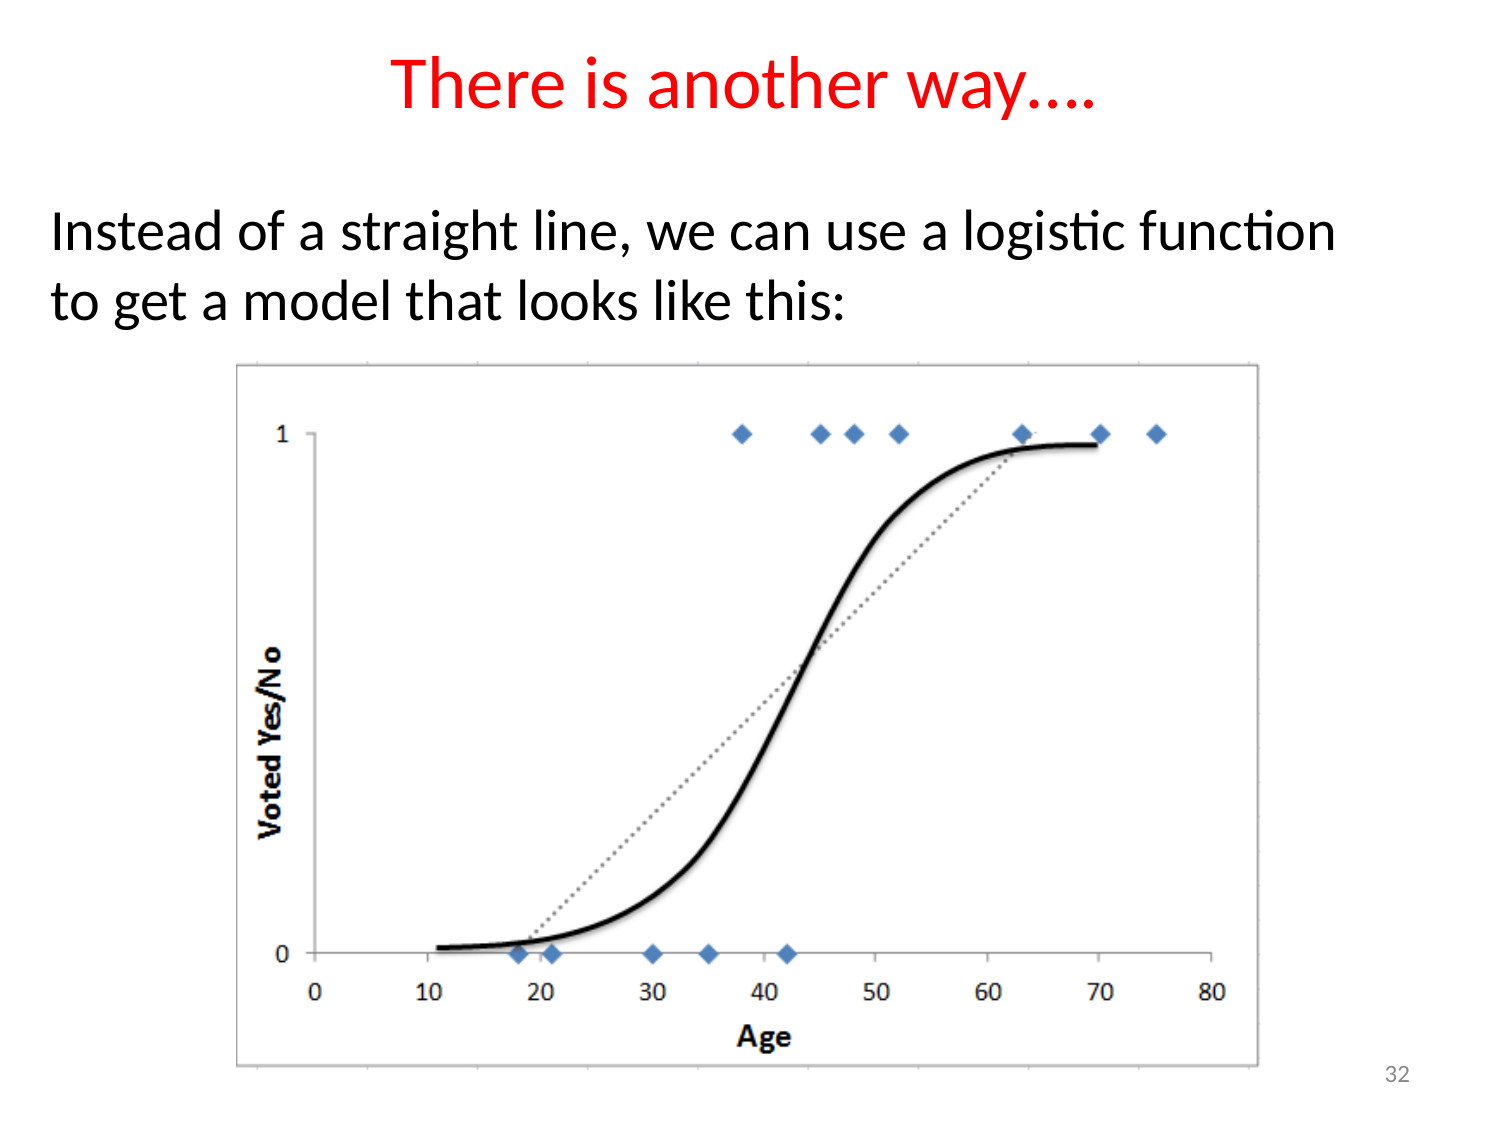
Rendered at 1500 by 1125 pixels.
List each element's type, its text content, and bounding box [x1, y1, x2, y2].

picture [235, 361, 1261, 1070]
title There is another way…. [64, 13, 1425, 144]
text_box Instead of a straight line, we can use a logistic function to get a model that looks like this: [35, 184, 1394, 340]
slide_number 32 [1074, 1042, 1425, 1103]
